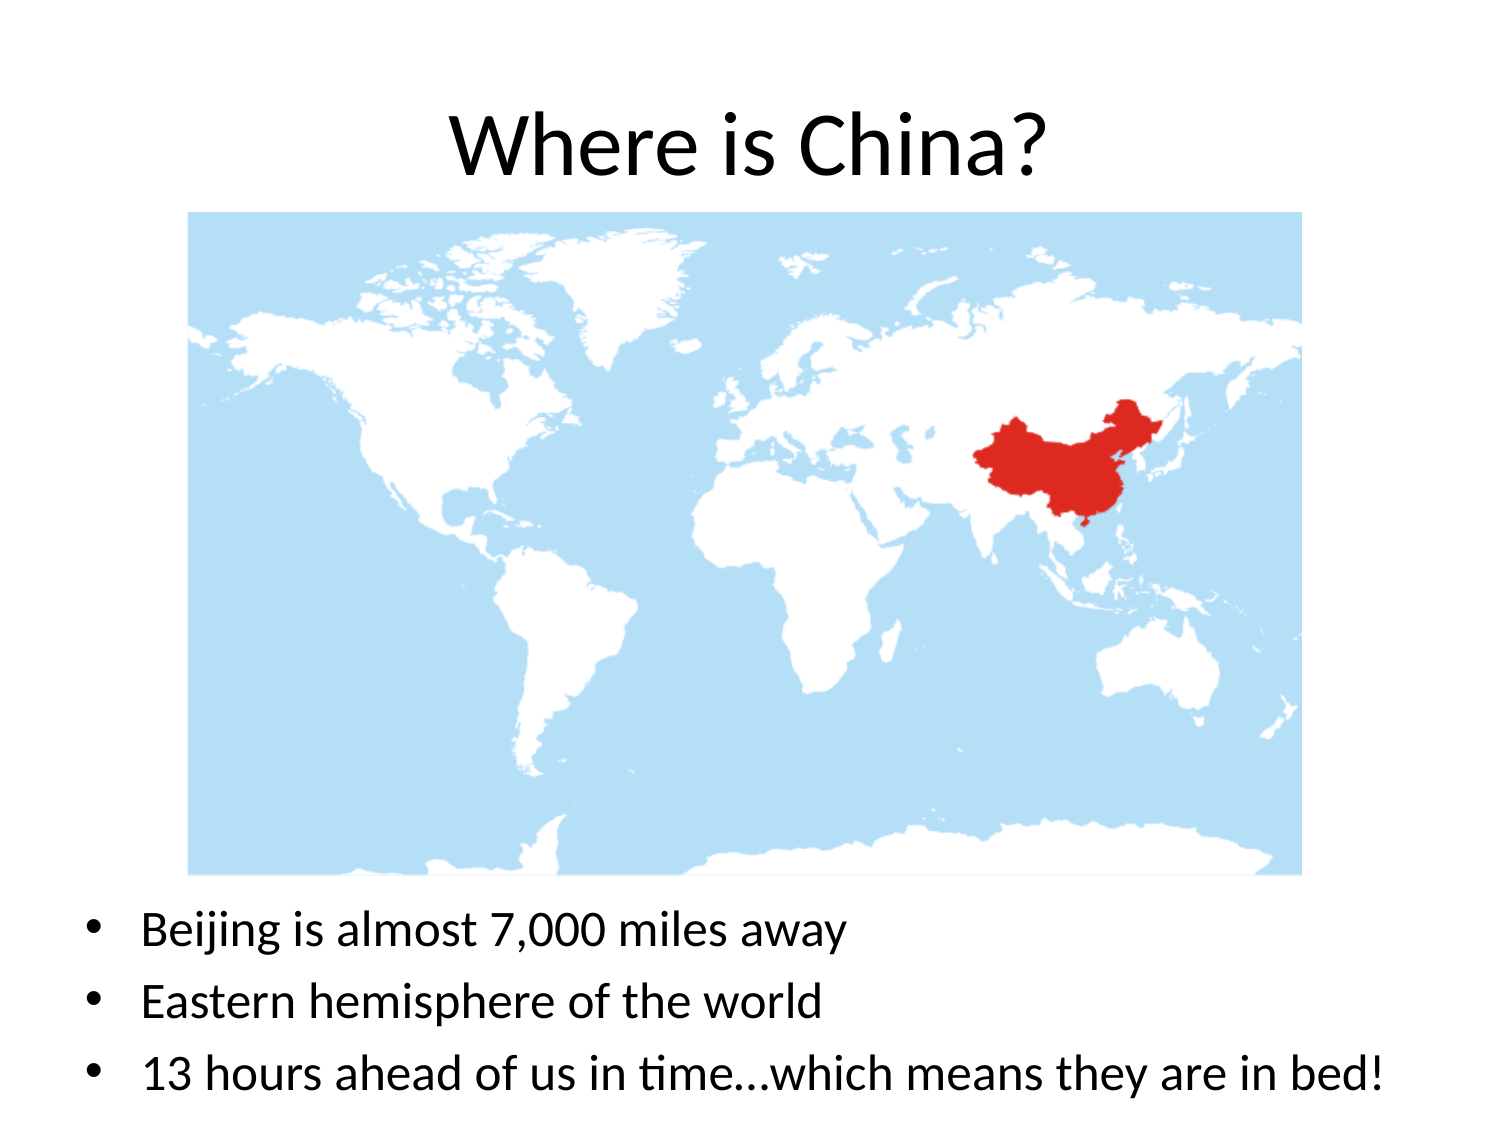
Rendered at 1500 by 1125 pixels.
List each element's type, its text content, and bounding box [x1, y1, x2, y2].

title Where is China? [75, 45, 1425, 233]
list Beijing is almost 7,000 miles away Eastern hemisphere of the world 13 hours ahead of us in time…which means they are in bed! [69, 887, 1420, 1113]
picture [187, 212, 1303, 876]
